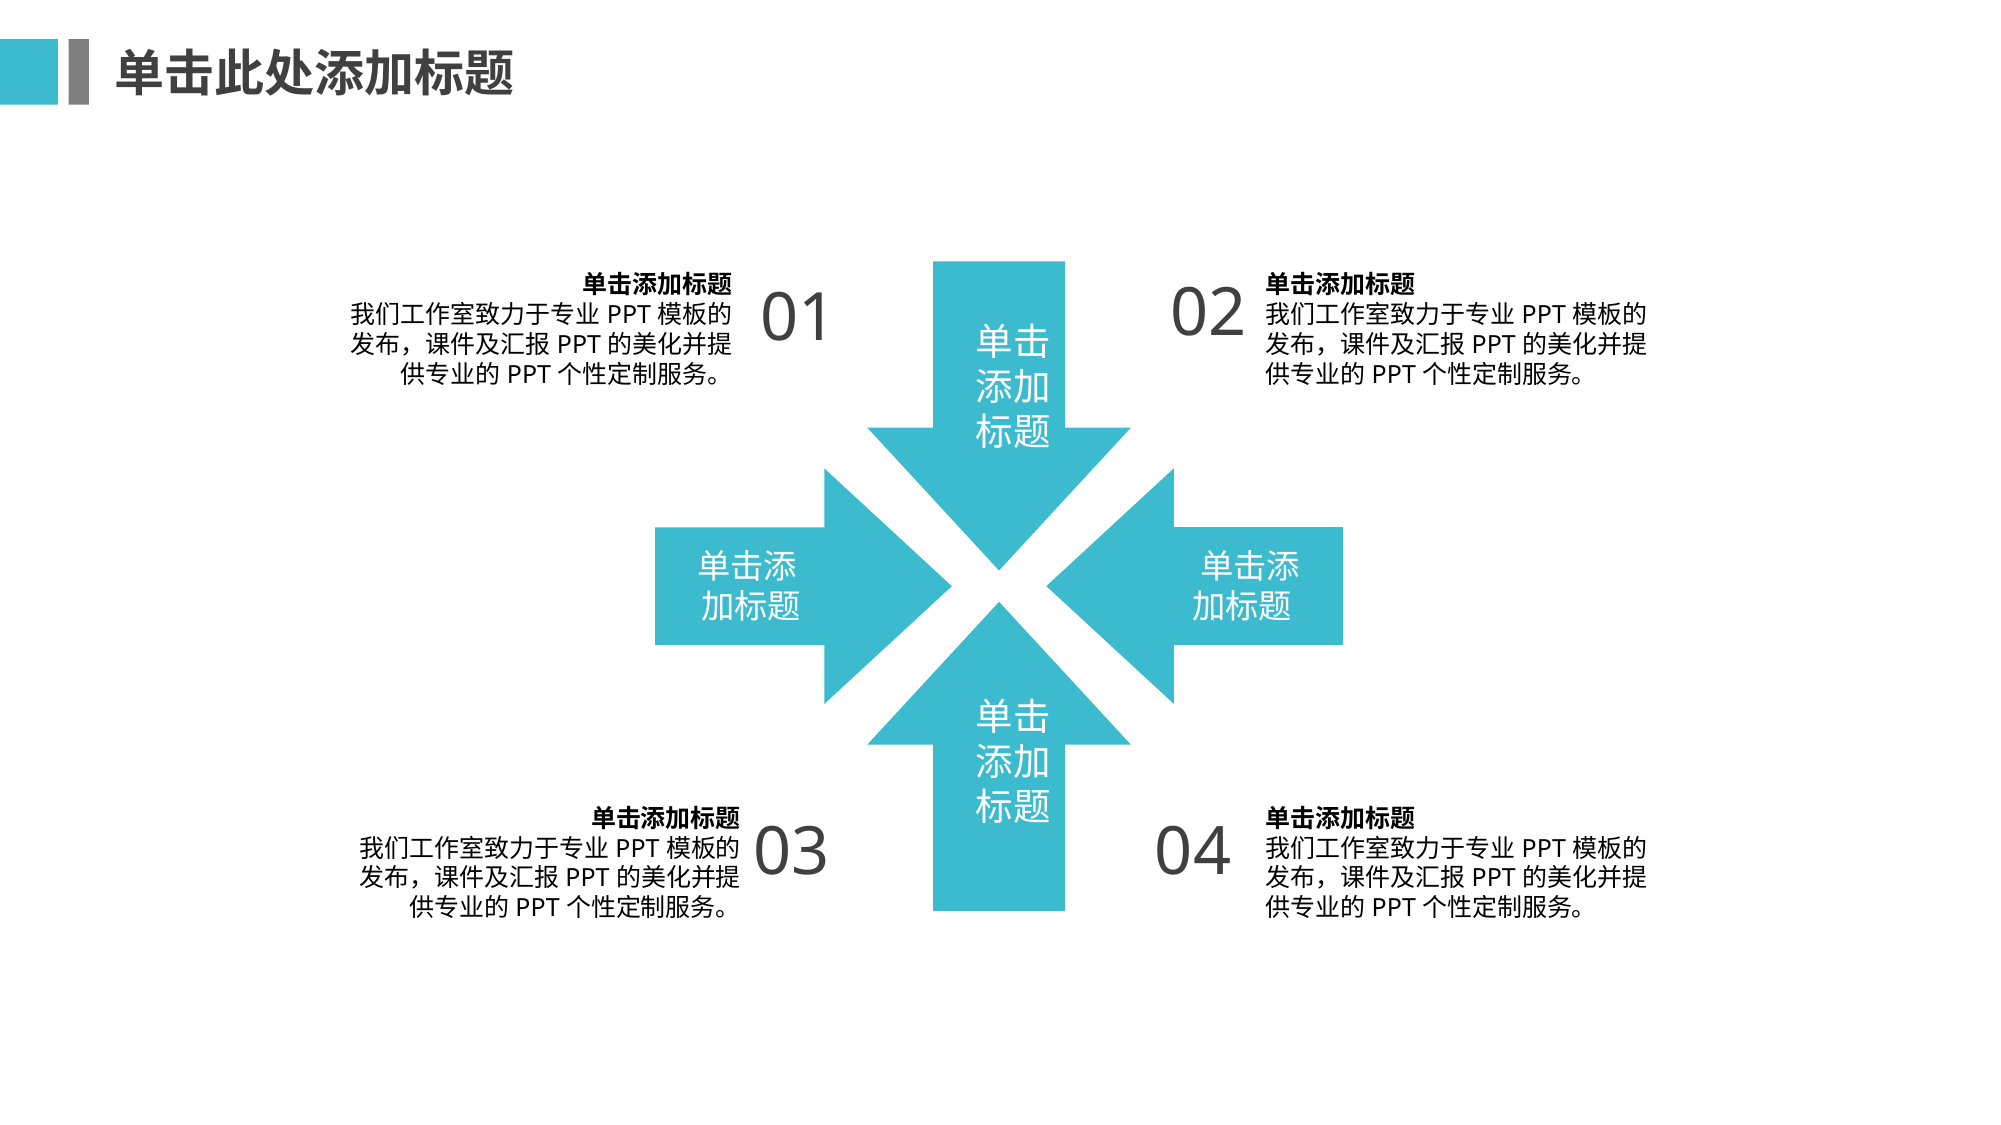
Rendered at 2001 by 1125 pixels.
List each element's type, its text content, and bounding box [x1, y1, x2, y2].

text_box [68, 39, 89, 105]
text_box 单击 添加 标题 [934, 310, 1071, 461]
text_box [867, 261, 1131, 571]
text_box 02 [1151, 260, 1266, 356]
text_box 单击添加标题 我们工作室致力于专业PPT模板的发布，课件及汇报PPT的美化并提供专业的PPT个性定制服务。 [318, 260, 747, 396]
text_box 单击添加标题 我们工作室致力于专业PPT模板的发布，课件及汇报PPT的美化并提供专业的PPT个性定制服务。 [1250, 260, 1680, 396]
text_box 单击添加标题 我们工作室致力于专业PPT模板的发布，课件及汇报PPT的美化并提供专业的PPT个性定制服务。 [1250, 794, 1680, 930]
text_box [867, 601, 1131, 911]
text_box 单击此处添加标题 [99, 34, 542, 109]
text_box [0, 39, 58, 105]
text_box 单击 添加 标题 [934, 685, 1071, 836]
text_box 单击添加标题 [1163, 538, 1322, 633]
text_box 03 [734, 800, 849, 896]
text_box [655, 468, 952, 704]
text_box 04 [1135, 800, 1250, 896]
text_box 单击添 加标题 [664, 538, 830, 633]
text_box 单击添加标题 我们工作室致力于专业PPT模板的发布，课件及汇报PPT的美化并提供专业的PPT个性定制服务。 [327, 794, 756, 930]
text_box 01 [741, 266, 856, 362]
text_box [1046, 468, 1343, 704]
